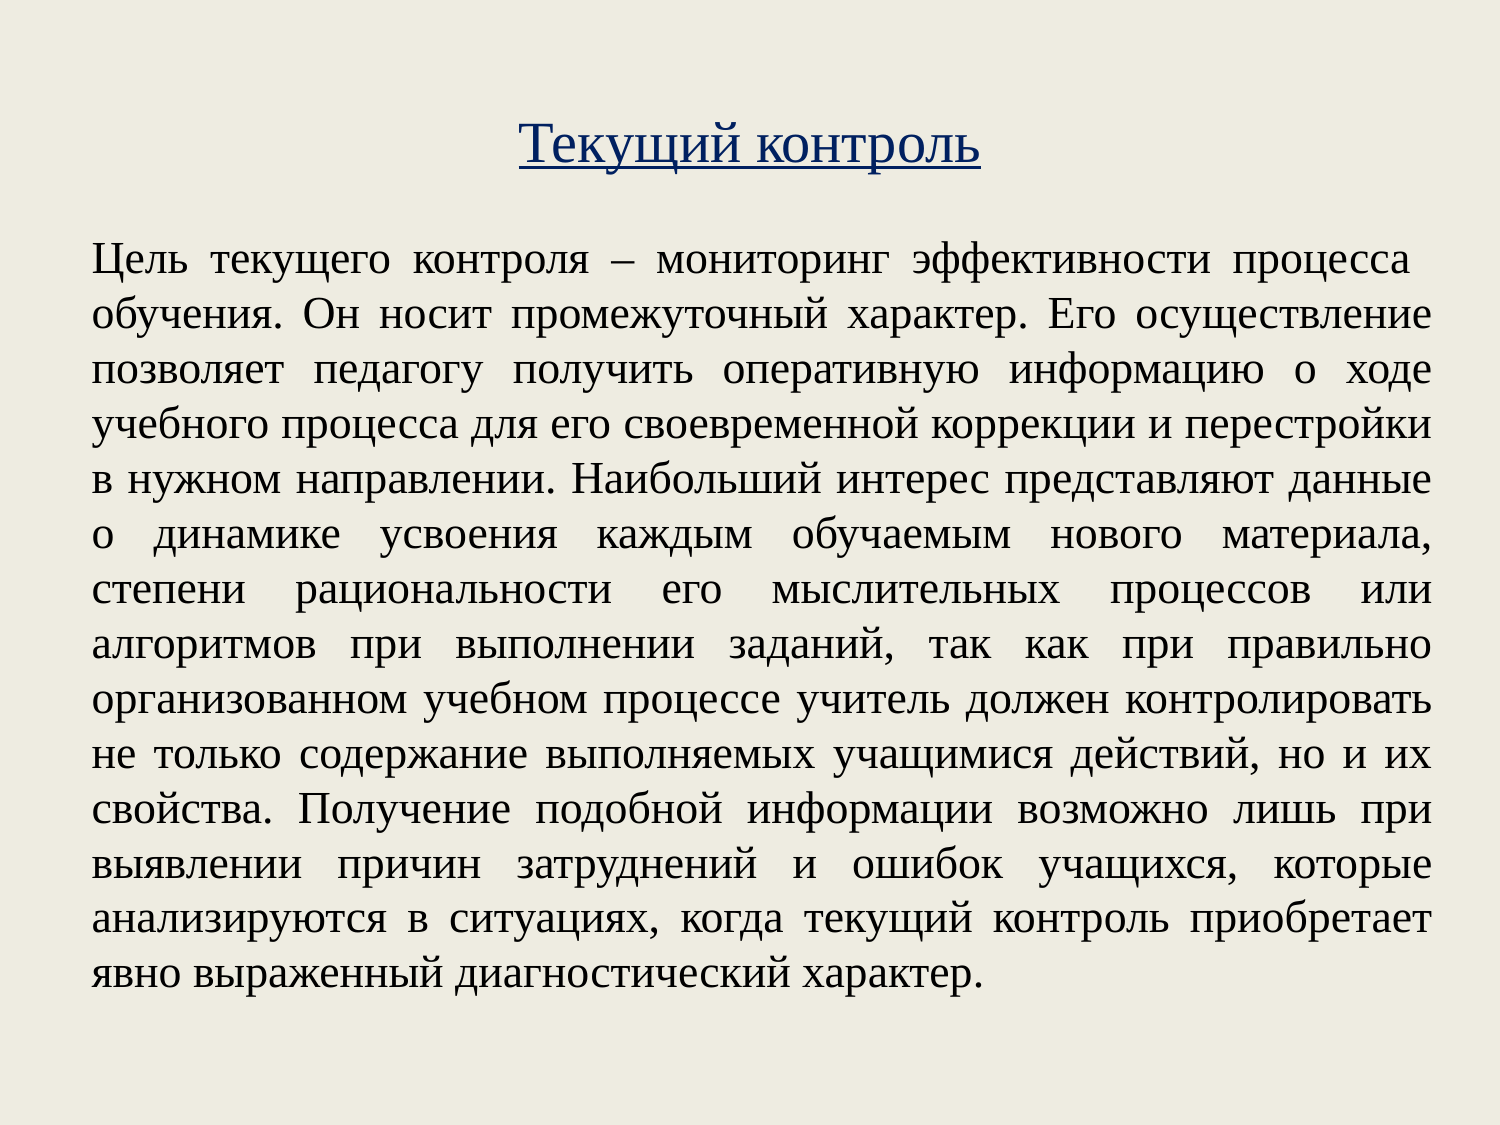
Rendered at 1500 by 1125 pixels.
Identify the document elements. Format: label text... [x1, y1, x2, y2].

list Цель текущего контроля – мониторинг эффективности процесса обучения. Он носит промежуточный характер. Его осуществление позволяет педагогу получить оперативную информацию о ходе учебного процесса для его своевременной коррекции и перестройки в нужном направлении. Наибольший интерес представляют данные о динамике усвоения каждым обучаемым нового материала, степени рациональности его мыслительных процессов или алгоритмов при выполнении заданий, так как при правильно организованном учебном процессе учитель должен контролировать не только содержание выполняемых учащимися действий, но и их свойства. Получение подобной информации возможно лишь при выявлении причин затруднений и ошибок учащихся, которые анализируются в ситуациях, когда текущий контроль приобретает явно выраженный диагностический характер. [76, 219, 1449, 1017]
title Текущий контроль [75, 45, 1425, 233]
